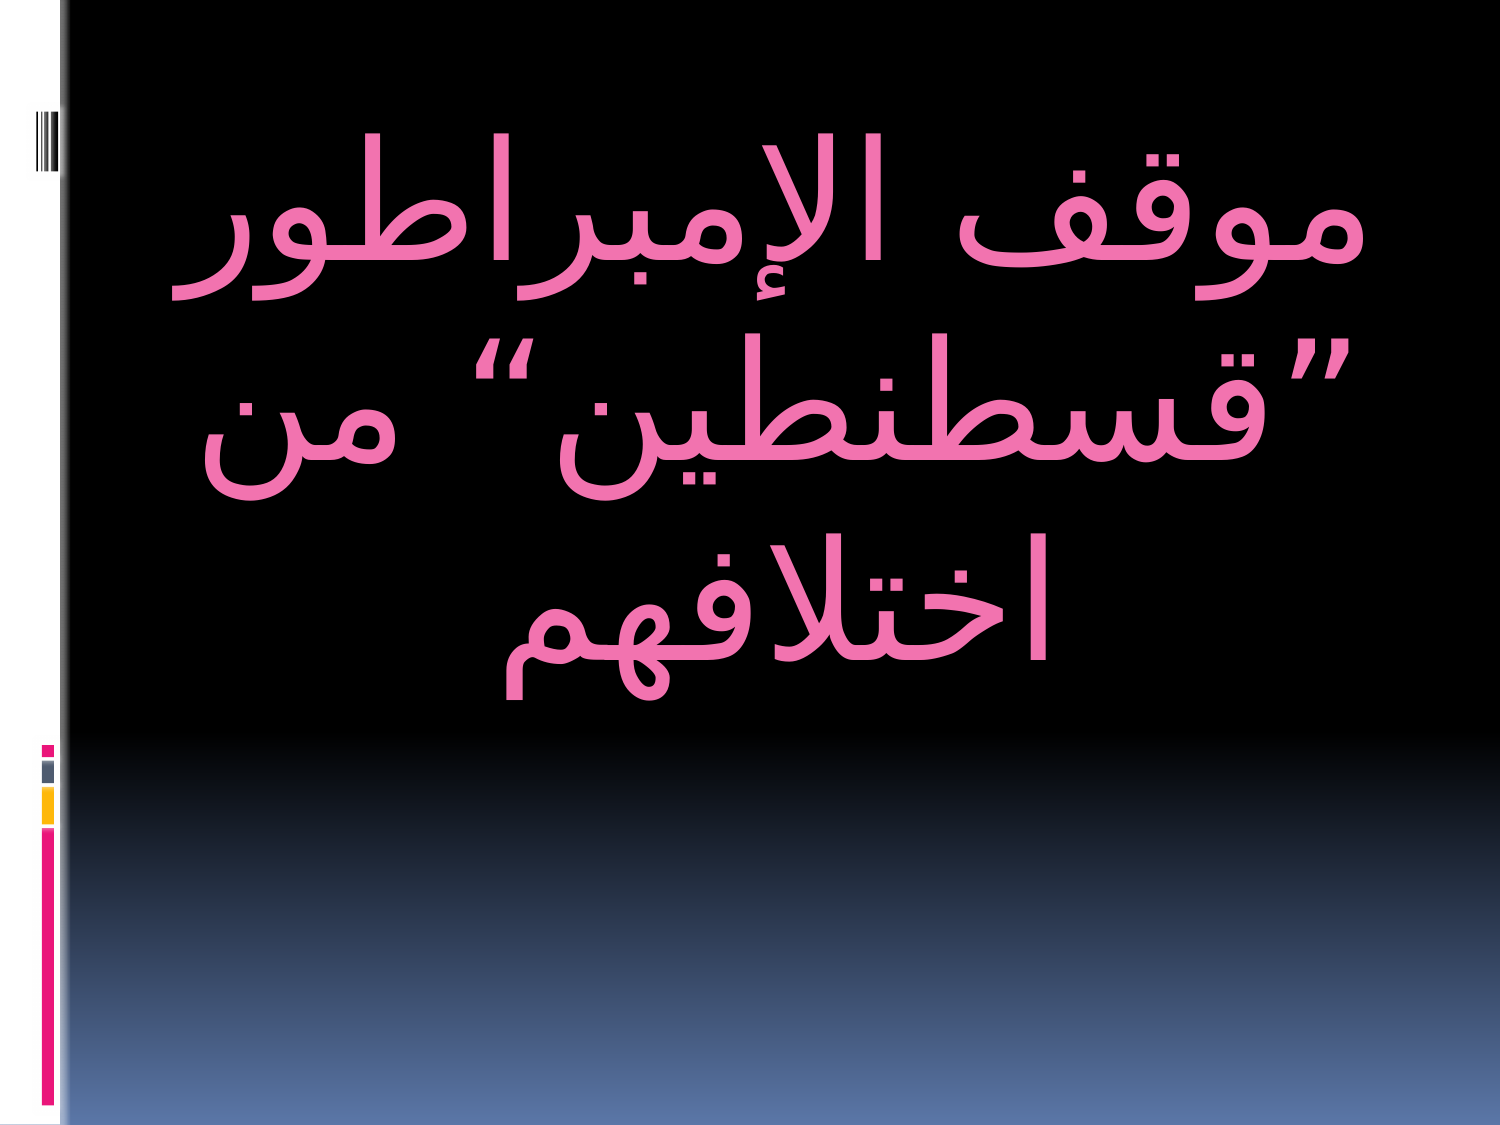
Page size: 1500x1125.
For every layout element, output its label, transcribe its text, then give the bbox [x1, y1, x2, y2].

subtitle موقف الإمبراطور ”قسطنطين“ من اختلافهم [140, 128, 1416, 961]
